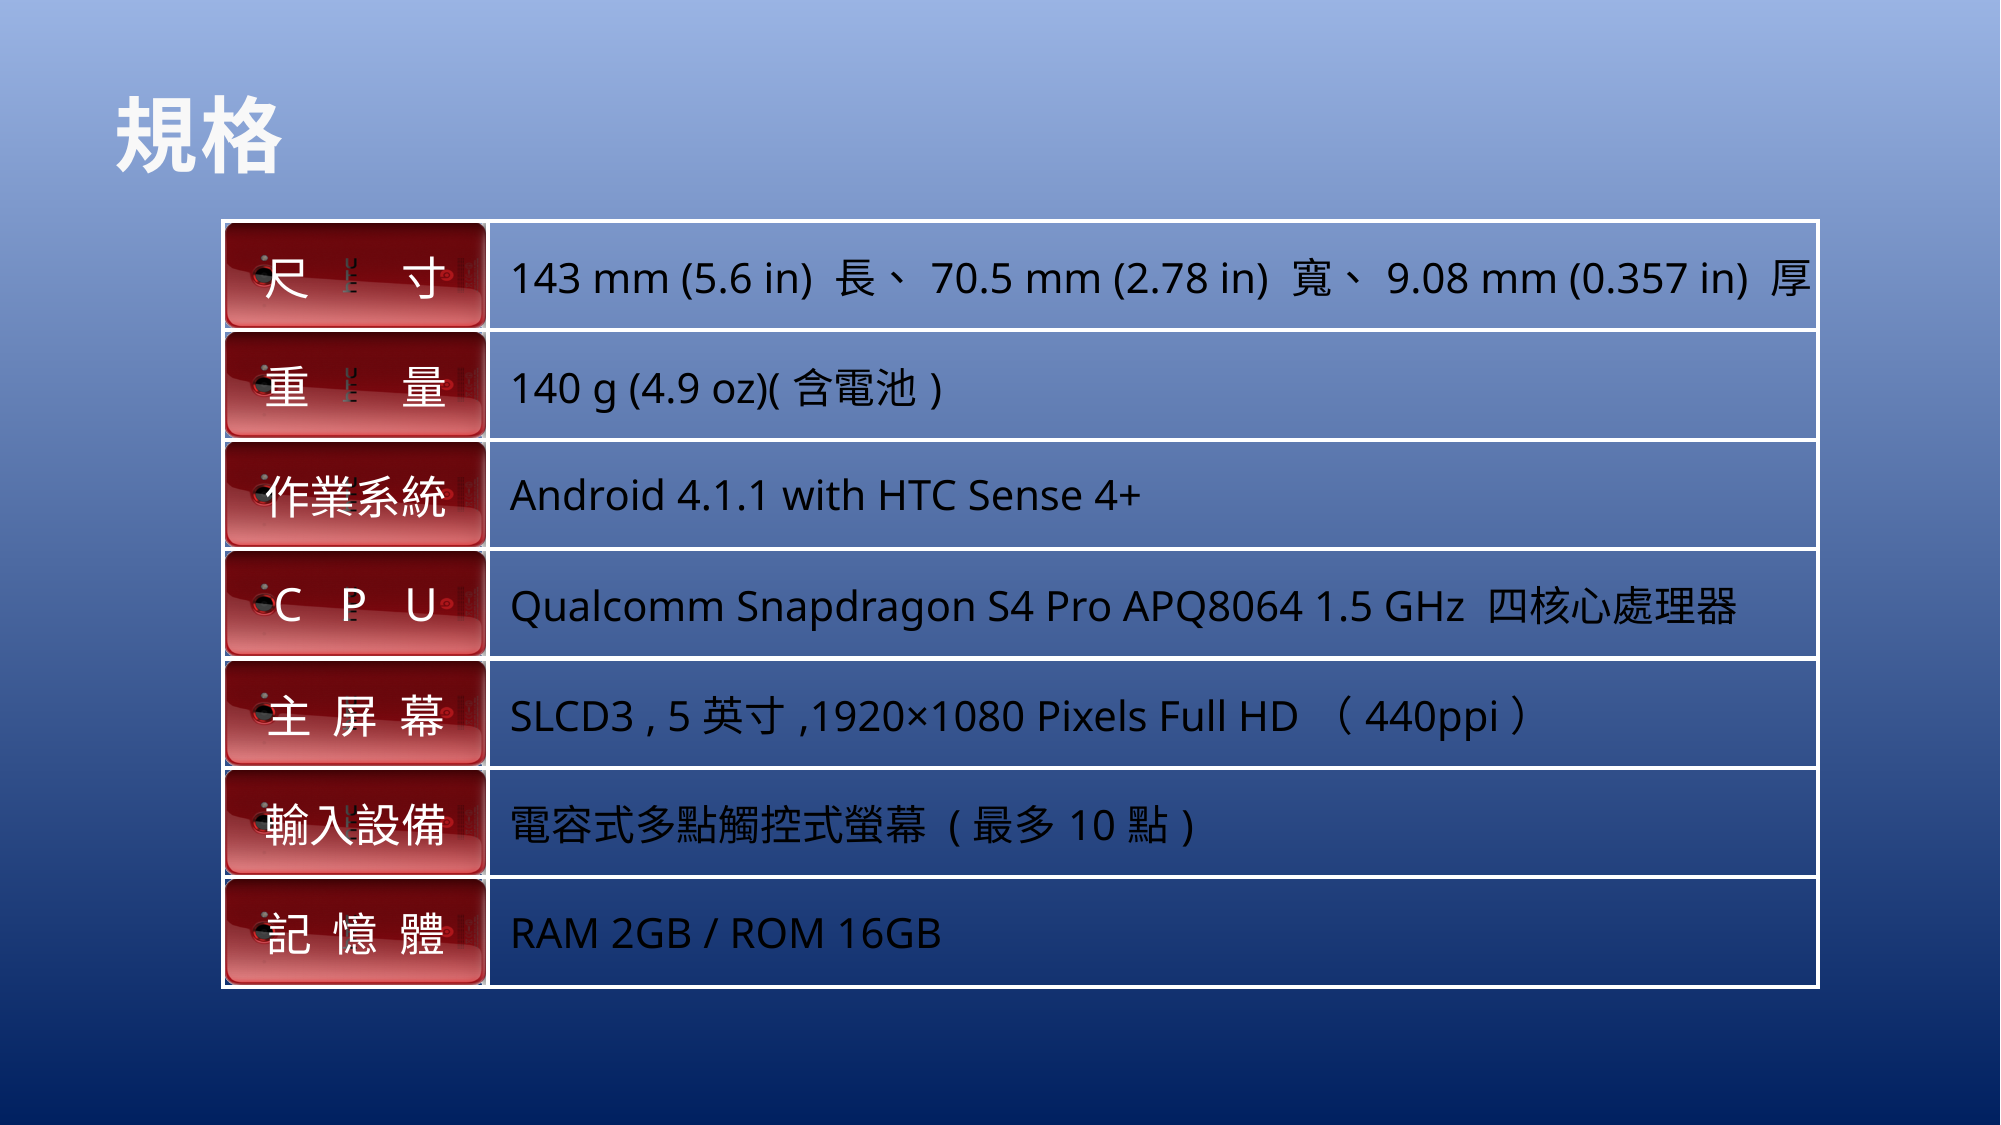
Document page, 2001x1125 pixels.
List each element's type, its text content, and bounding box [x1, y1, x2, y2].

table_cell 主 屏 幕 [225, 661, 486, 766]
table_cell 輸入設備 [225, 770, 486, 875]
table_cell C P U [225, 551, 486, 656]
table_cell 記 憶 體 [225, 879, 486, 985]
table_header 143 mm (5.6 in) 長、70.5 mm (2.78 in) 寬、9.08 mm (0.357 in) 厚 [490, 223, 1816, 328]
table_cell SLCD3 , 5英寸,1920×1080 Pixels Full HD（440ppi） [490, 661, 1816, 766]
table_cell 作業系統 [225, 442, 486, 547]
table_cell Qualcomm Snapdragon S4 Pro APQ8064 1.5 GHz 四核心處理器 [490, 551, 1816, 656]
table_cell 140 g (4.9 oz)(含電池) [490, 332, 1816, 438]
table_cell 電容式多點觸控式螢幕 (最多10點) [490, 770, 1816, 875]
table_cell 重 量 [225, 332, 486, 438]
table_header 尺 寸 [225, 223, 486, 328]
table_cell RAM 2GB / ROM 16GB [490, 879, 1816, 985]
table_cell Android 4.1.1 with HTC Sense 4+ [490, 442, 1816, 547]
title 規格 [99, 58, 1900, 207]
